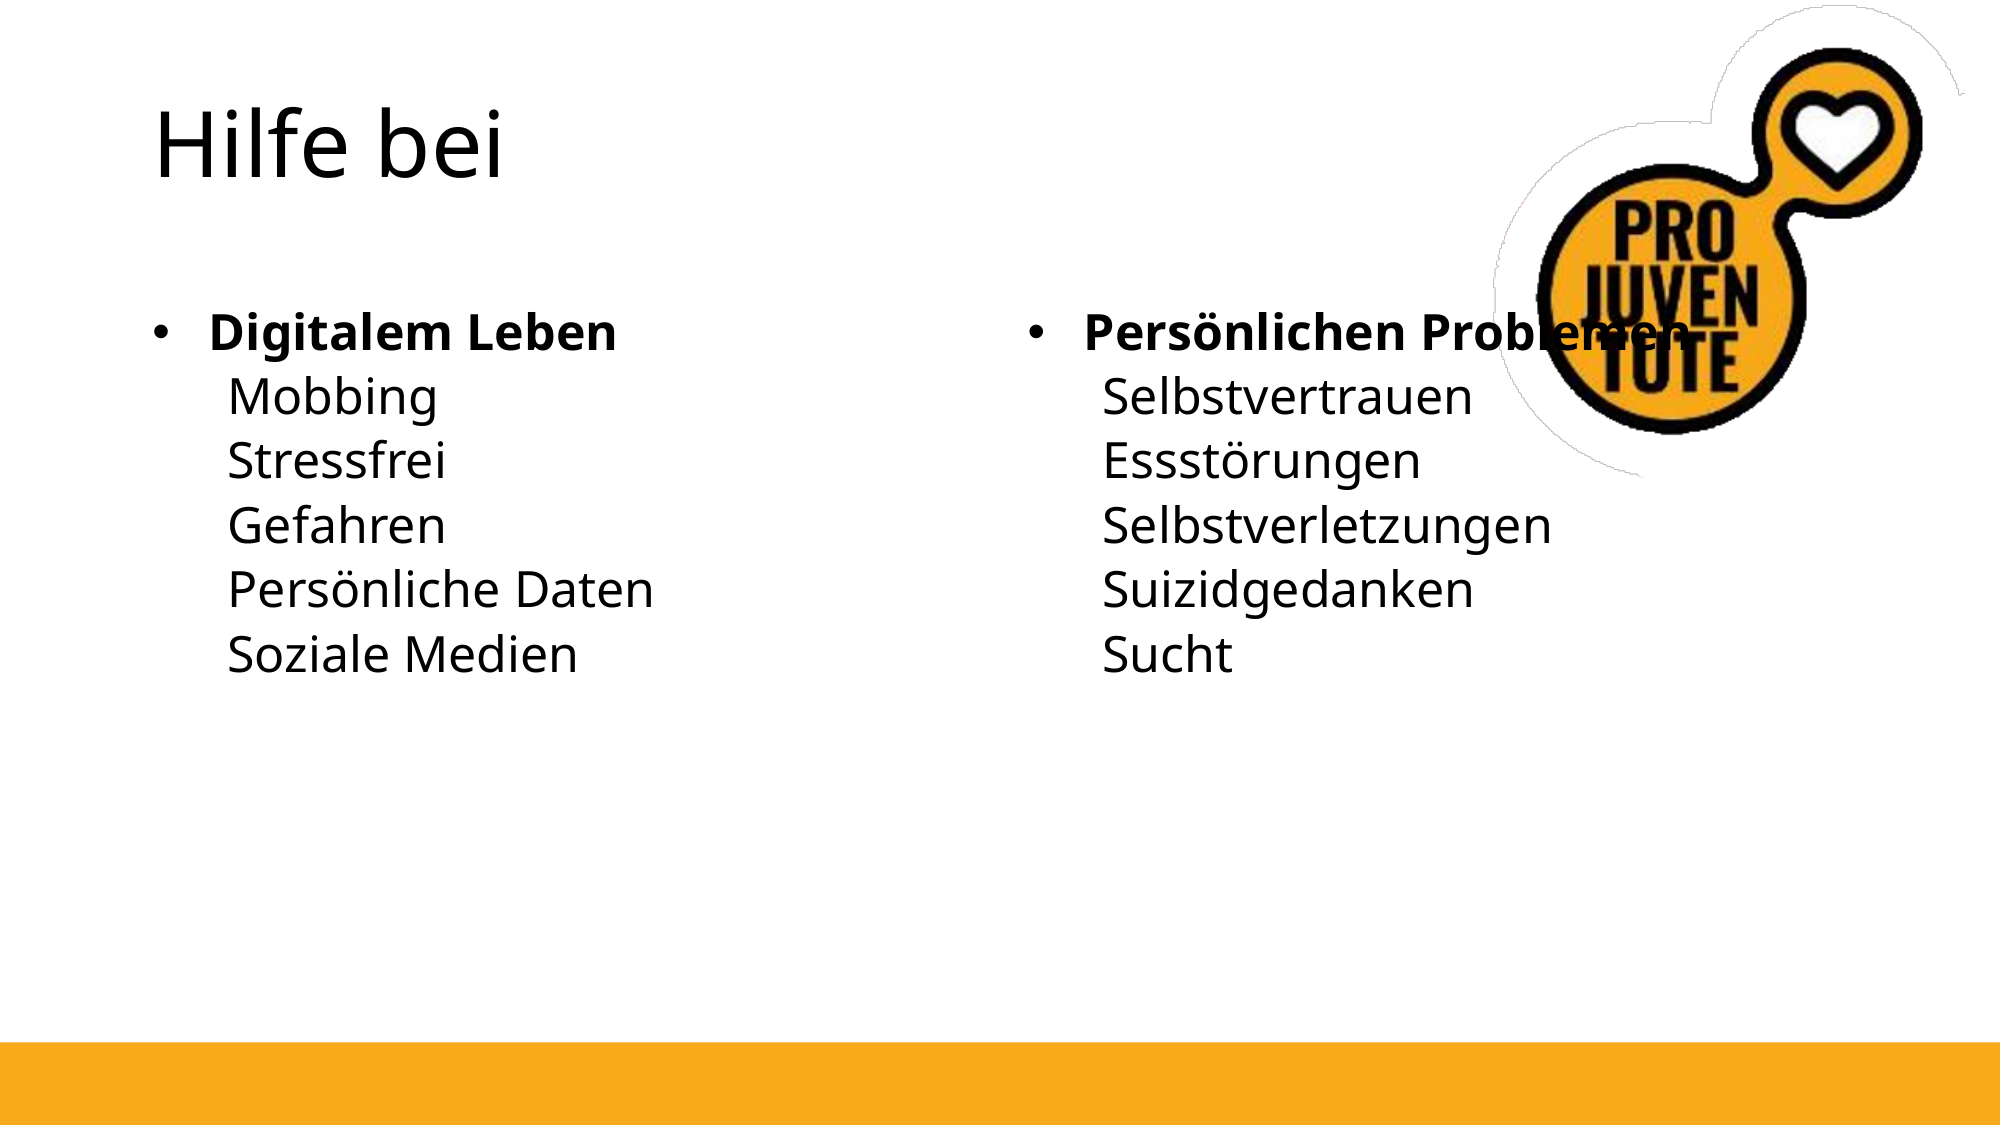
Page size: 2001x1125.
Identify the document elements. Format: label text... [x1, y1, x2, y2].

title Hilfe bei [137, 59, 1863, 236]
list Digitalem Leben Mobbing Stressfrei Gefahren Persönliche Daten Soziale Medien [137, 299, 988, 1014]
list Persönlichen Problemen Selbstvertrauen Essstörungen Selbstverletzungen Suizidgedanken Sucht [1012, 299, 1863, 1014]
picture [1356, 0, 1965, 479]
